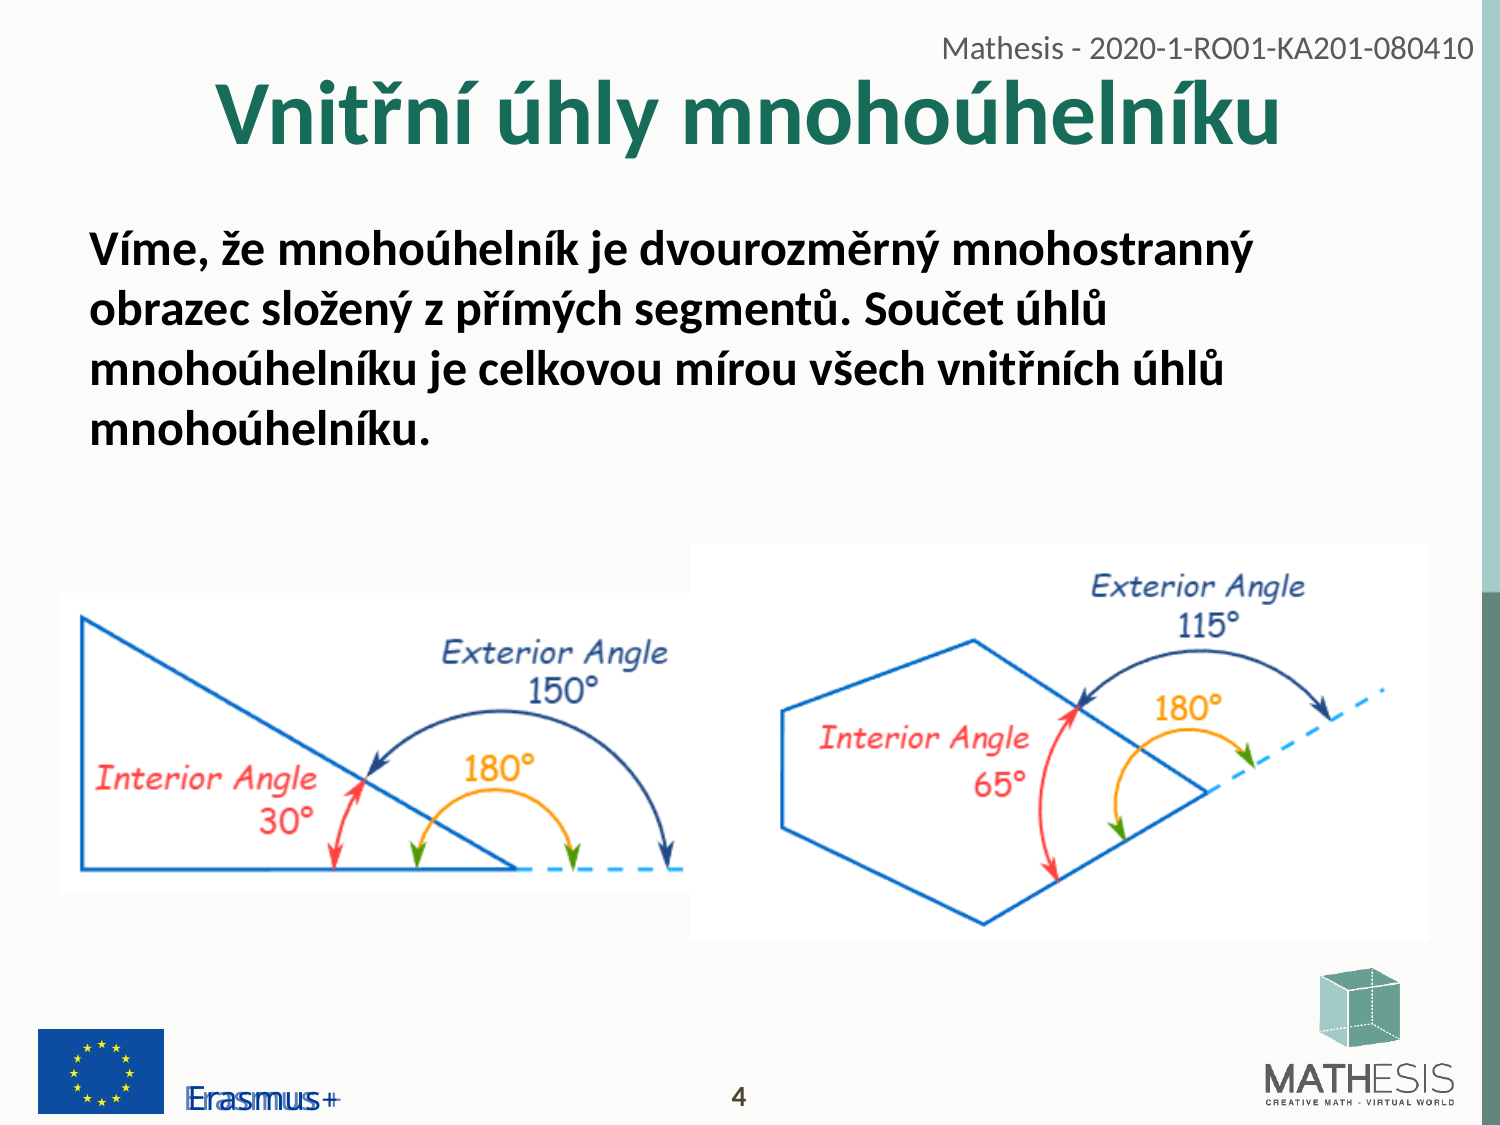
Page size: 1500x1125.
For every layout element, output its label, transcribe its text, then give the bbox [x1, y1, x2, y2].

title Vnitřní úhly mnohoúhelníku [75, 45, 1425, 208]
picture [59, 544, 1429, 941]
picture [38, 1029, 164, 1114]
text_box Víme, že mnohoúhelník je dvourozměrný mnohostranný obrazec složený z přímých segmentů. Součet úhlů mnohoúhelníku je celkovou mírou všech vnitřních úhlů mnohoúhelníku. [74, 208, 1425, 463]
